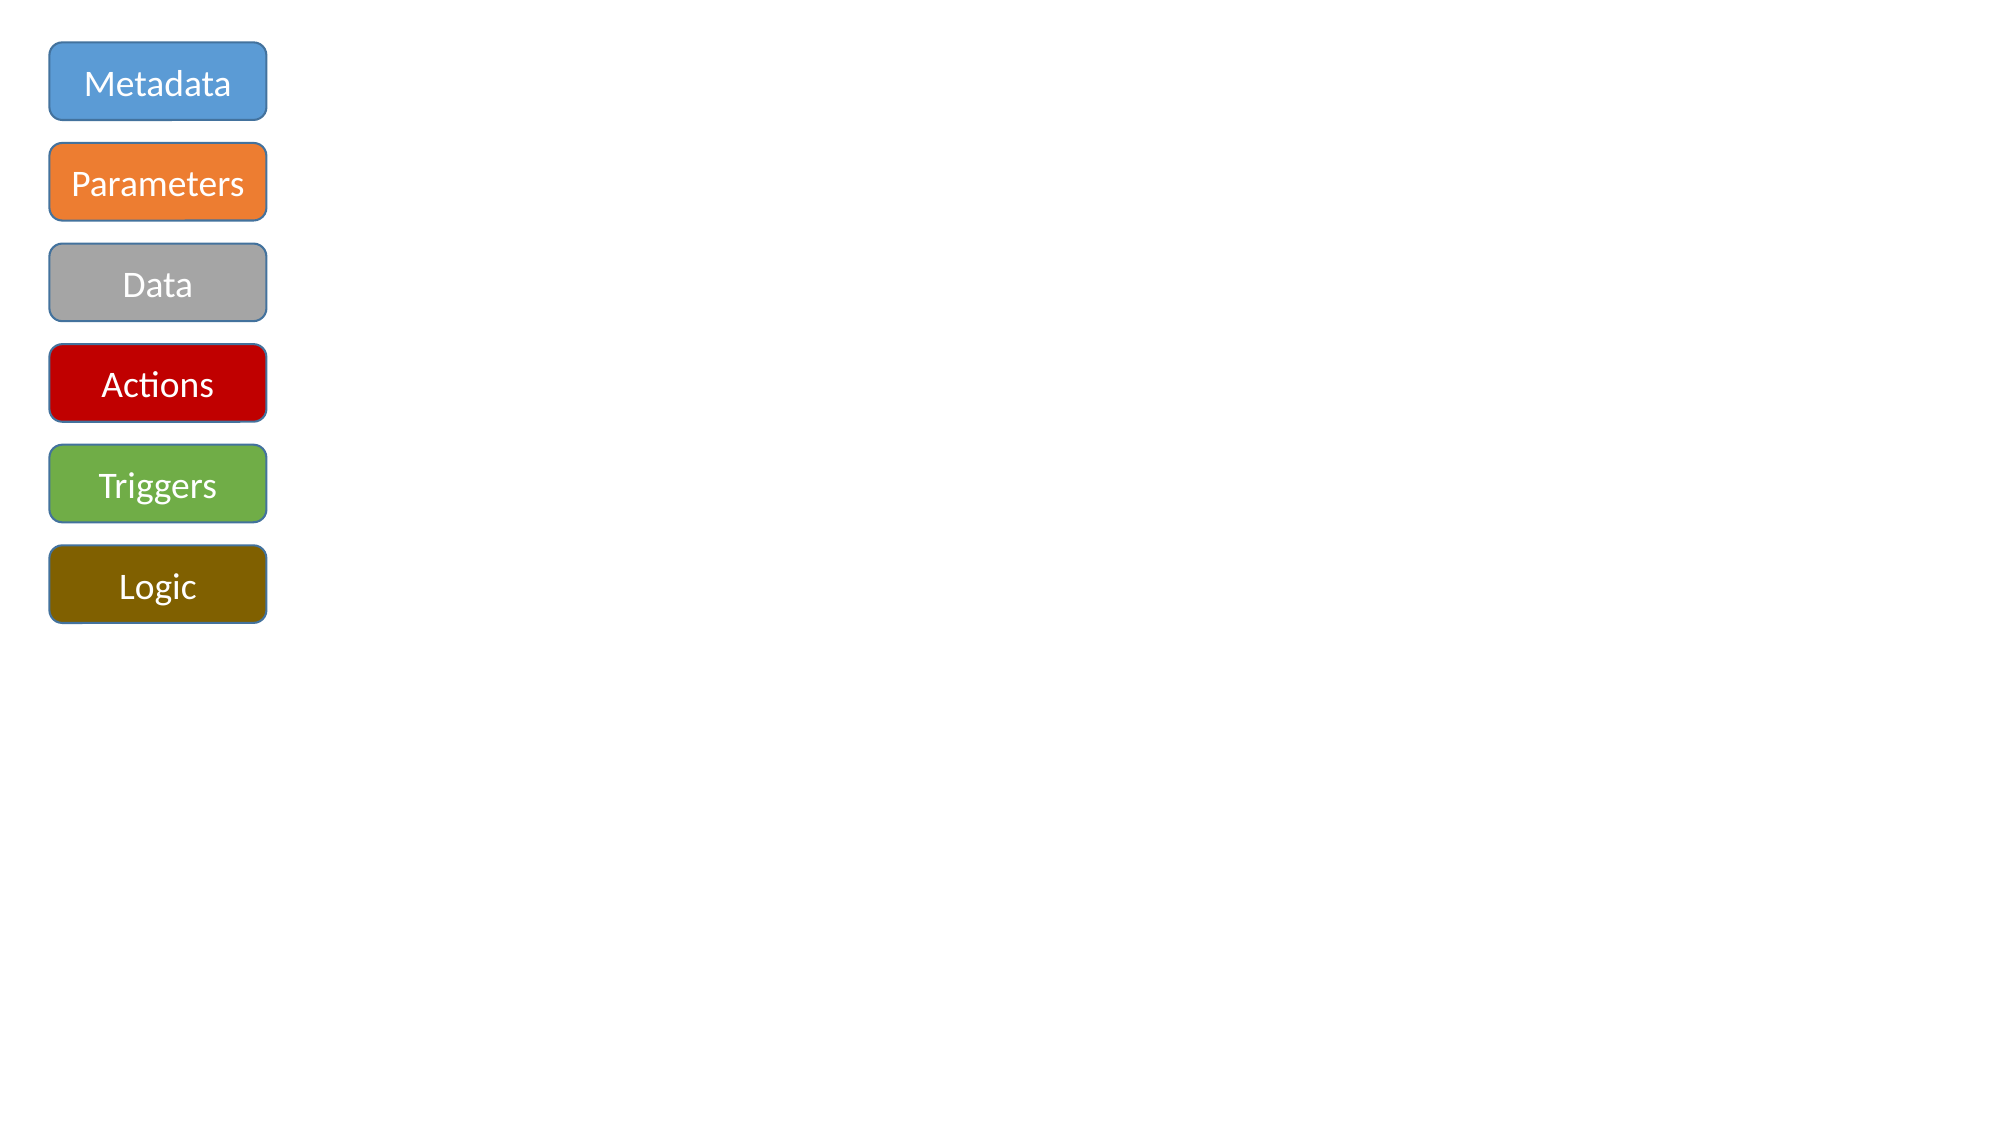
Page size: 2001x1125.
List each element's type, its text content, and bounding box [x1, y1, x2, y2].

text_box Metadata [48, 41, 268, 122]
text_box Logic [48, 544, 268, 625]
text_box Actions [48, 343, 268, 423]
text_box Triggers [48, 443, 268, 524]
text_box Parameters [48, 141, 268, 222]
text_box Data [48, 242, 268, 323]
